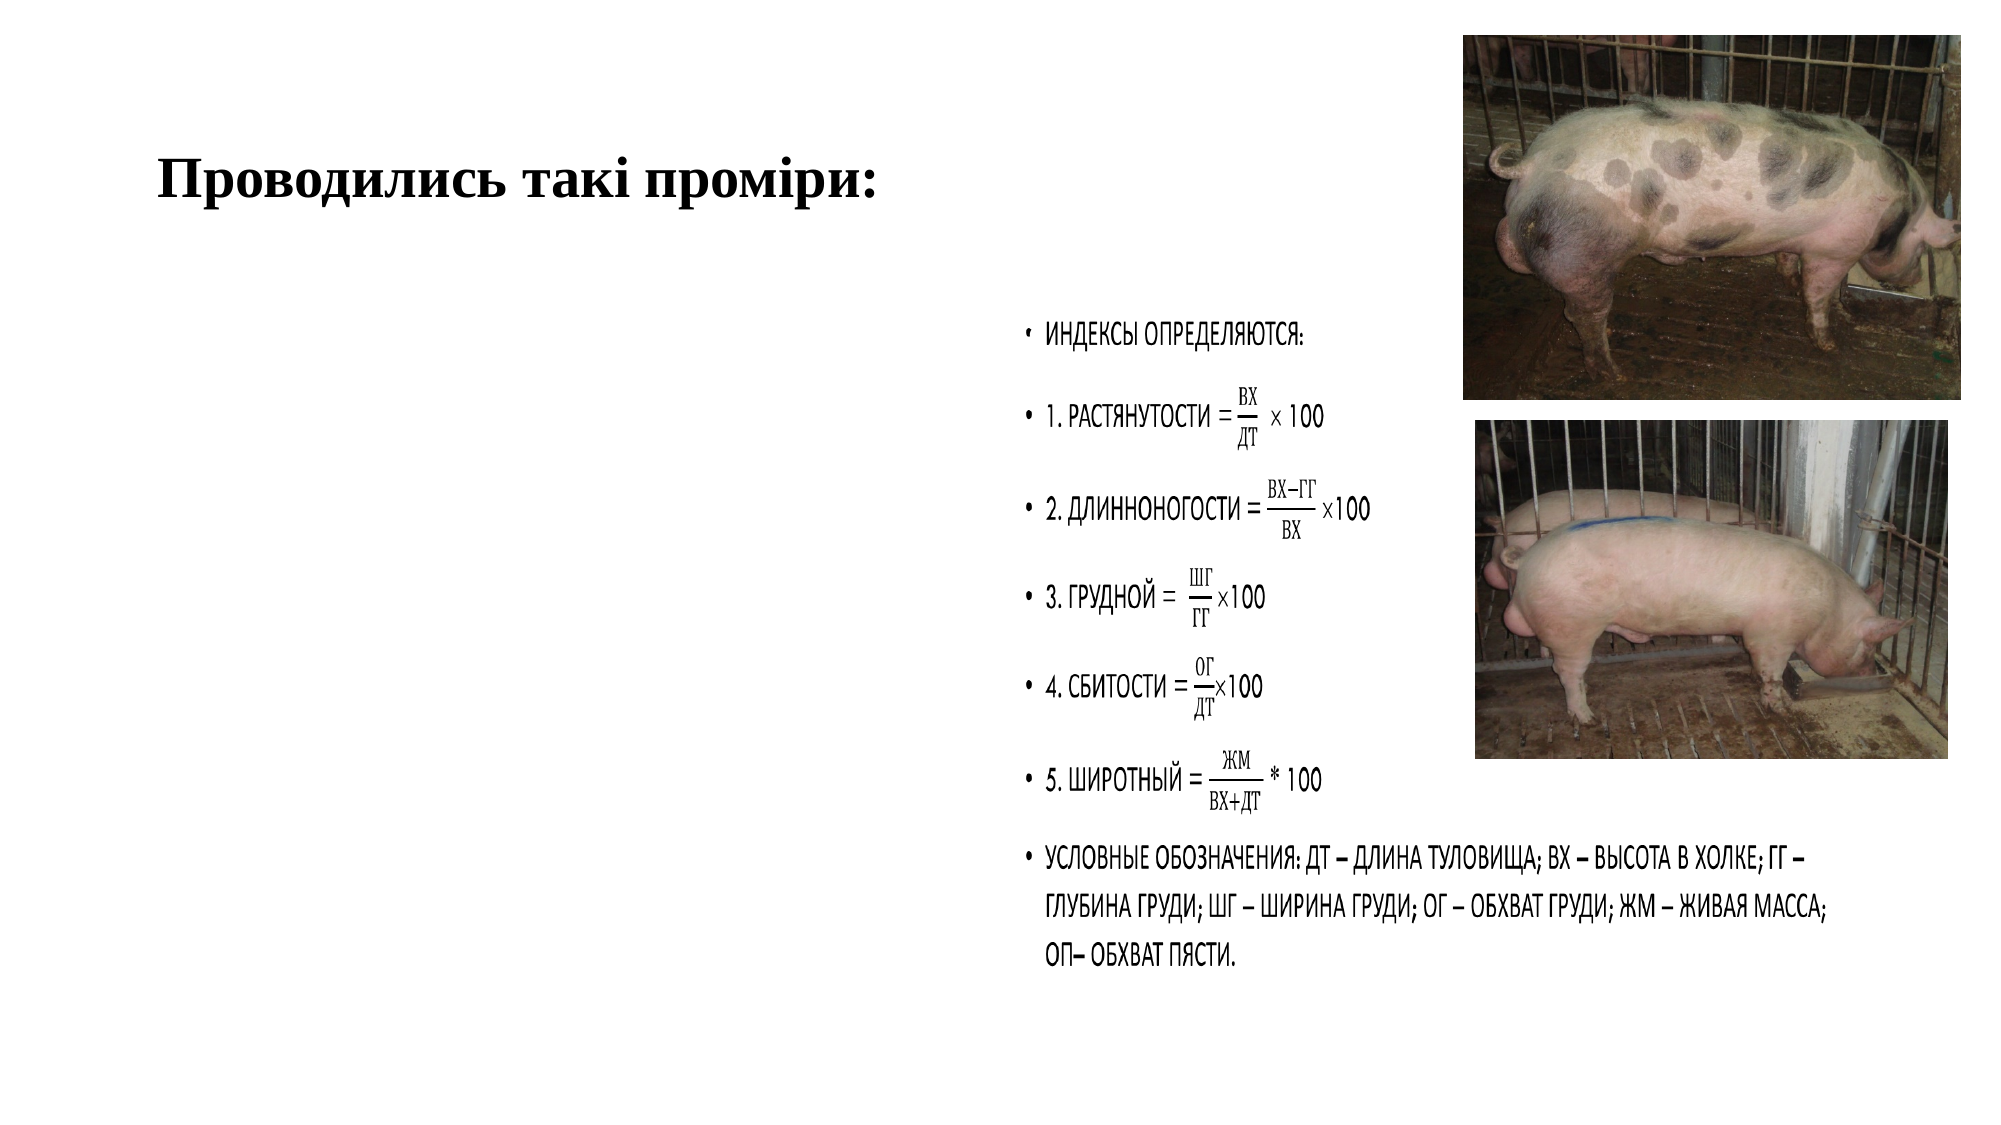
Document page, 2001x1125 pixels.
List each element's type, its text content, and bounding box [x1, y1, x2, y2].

title Проводились такі проміри: [142, 133, 1463, 294]
picture [1463, 35, 1961, 400]
picture [1475, 420, 1948, 760]
list [1012, 299, 1863, 1014]
